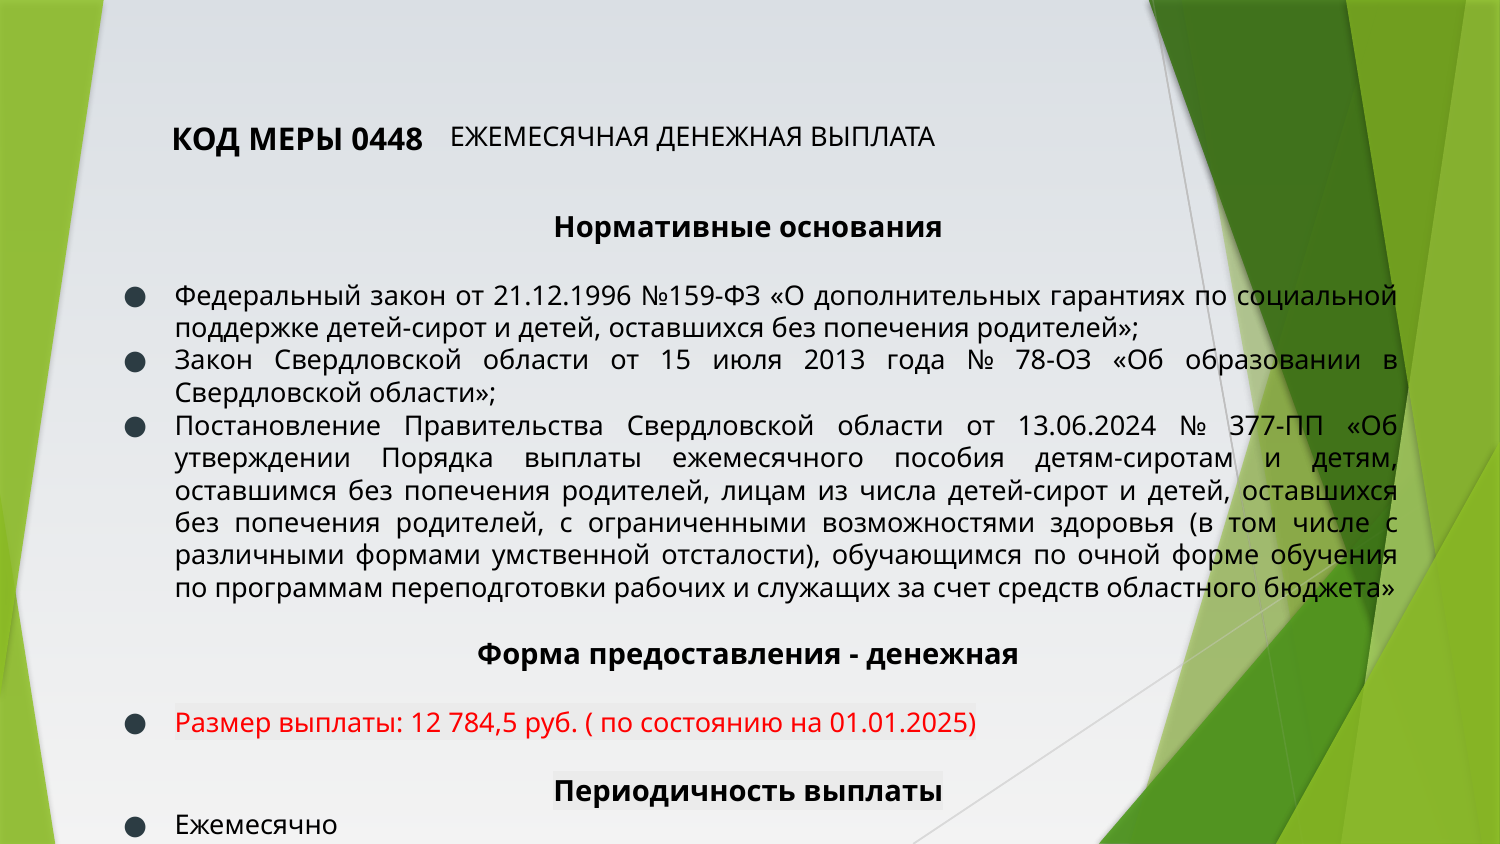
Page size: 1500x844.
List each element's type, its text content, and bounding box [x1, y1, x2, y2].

text_box КОД МЕРЫ 0448 [122, 79, 439, 197]
title Ежемесячная денежная выплата [439, 80, 1384, 197]
text_box Нормативные основания Федеральный закон от 21.12.1996 №159-ФЗ «О дополнительных гарантиях по социальной поддержке детей-сирот и детей, оставшихся без попечения родителей»; Закон Свердловской области от 15 июля 2013 года № 78-ОЗ «Об образовании в Свердловской области»; Постановление Правительства Свердловской области от 13.06.2024 № 377-ПП «Об утверждении Порядка выплаты ежемесячного пособия детям-сиротам и детям, оставшимся без попечения родителей, лицам из числа детей-сирот и детей, оставшихся без попечения родителей, с ограниченными возможностями здоровья (в том числе с различными формами умственной отсталости), обучающимся по очной форме обучения по программам переподготовки рабочих и служащих за счет средств областного бюджета» Форма предоставления - денежная Размер выплаты: 12 784,5 руб. ( по состоянию на 01.01.2025) Периодичность выплаты Ежемесячно [87, 202, 1409, 808]
